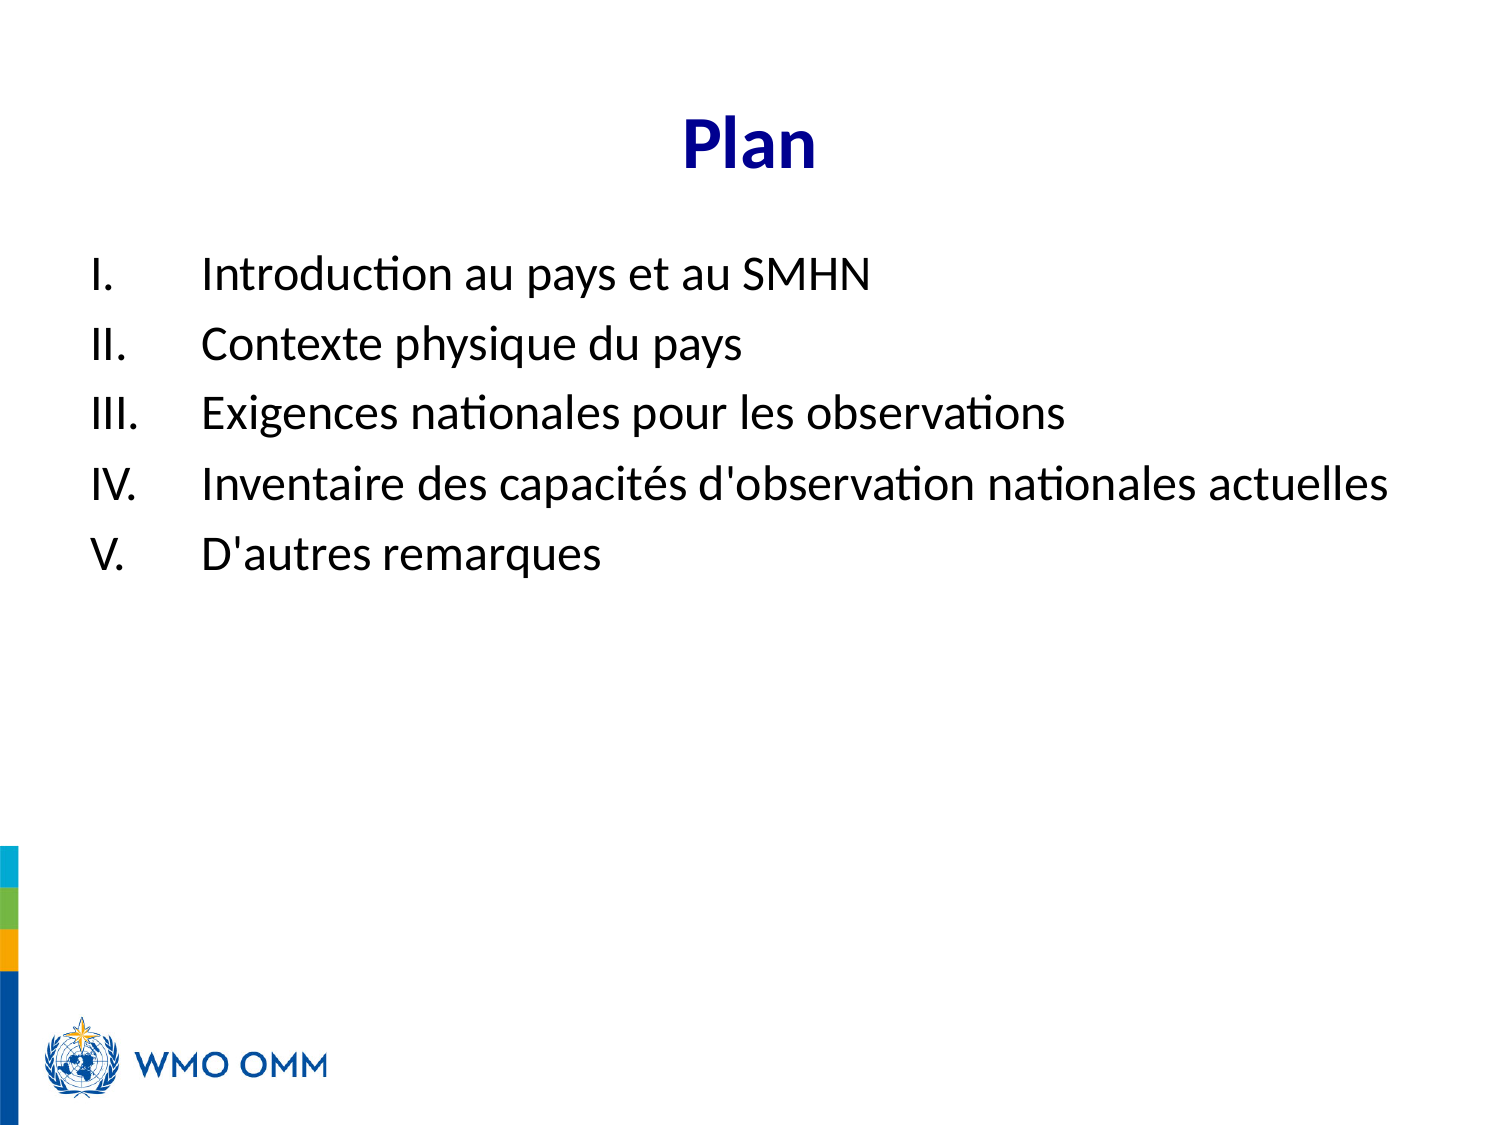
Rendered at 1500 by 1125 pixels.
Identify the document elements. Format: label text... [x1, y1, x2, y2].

list Introduction au pays et au SMHN Contexte physique du pays Exigences nationales pour les observations Inventaire des capacités d'observation nationales actuelles D'autres remarques [75, 232, 1425, 1005]
picture [0, 845, 327, 1125]
title Plan [75, 45, 1425, 232]
